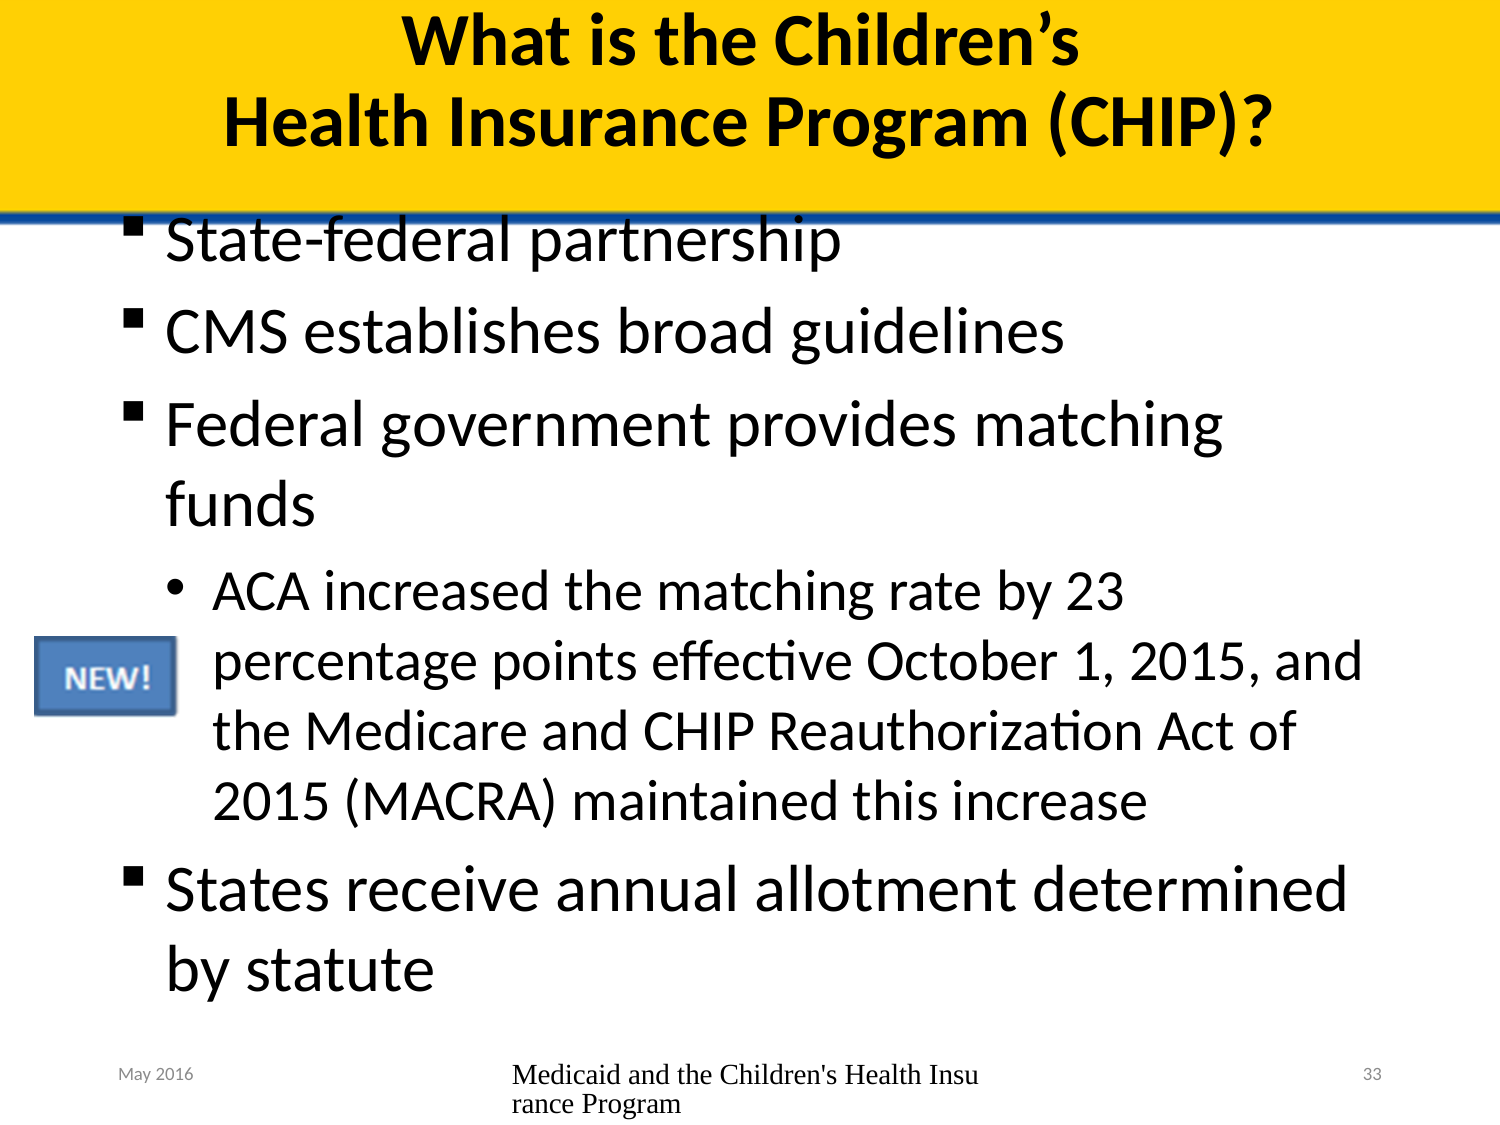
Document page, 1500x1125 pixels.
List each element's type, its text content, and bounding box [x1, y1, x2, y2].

list State-federal partnership CMS establishes broad guidelines Federal government provides matching funds ACA increased the matching rate by 23 percentage points effective October 1, 2015, and the Medicare and CHIP Reauthorization Act of 2015 (MACRA) maintained this increase States receive annual allotment determined by statute [103, 186, 1397, 1014]
picture [0, 0, 1500, 1125]
slide_number 33 [1059, 1042, 1397, 1103]
title What is the Children’s Health Insurance Program (CHIP)? [103, 2, 1397, 161]
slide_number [103, 1042, 441, 1103]
footer Medicaid and the Children's Health Insurance Program [496, 1042, 1004, 1103]
